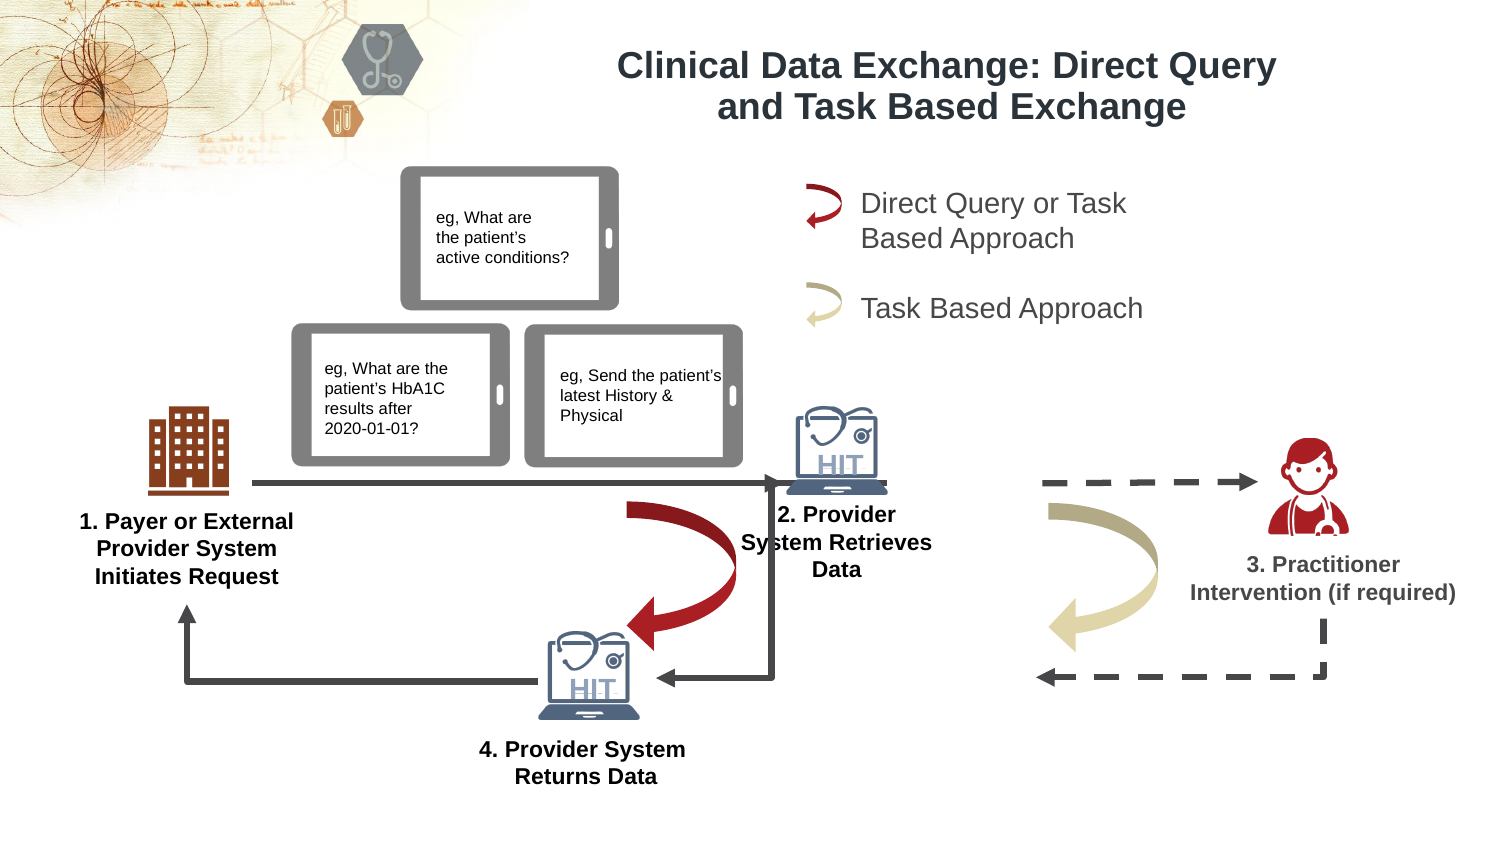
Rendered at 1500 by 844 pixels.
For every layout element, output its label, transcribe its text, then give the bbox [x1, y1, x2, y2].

list Clinical Data Exchange: Direct Query and Task Based Exchange [464, 40, 1441, 130]
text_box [538, 630, 640, 720]
text_box Direct Query or Task Based Approach Task Based Approach [793, 178, 1210, 330]
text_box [186, 604, 538, 682]
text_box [1150, 503, 1210, 792]
text_box [806, 183, 842, 230]
text_box 2. Provider System Retrieves Data [892, 496, 951, 587]
text_box [806, 282, 842, 328]
text_box 1. Payer or External Provider System Initiates Request [55, 511, 318, 584]
picture [148, 405, 230, 496]
text_box 4. Provider System Returns Data [462, 720, 710, 803]
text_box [786, 406, 888, 496]
text_box 3. Practitioner Intervention (if required) [1216, 535, 1473, 619]
text_box [1048, 587, 1145, 653]
picture [0, 0, 529, 233]
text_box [291, 165, 744, 468]
text_box [626, 600, 650, 648]
picture [1268, 437, 1349, 559]
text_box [655, 482, 888, 679]
